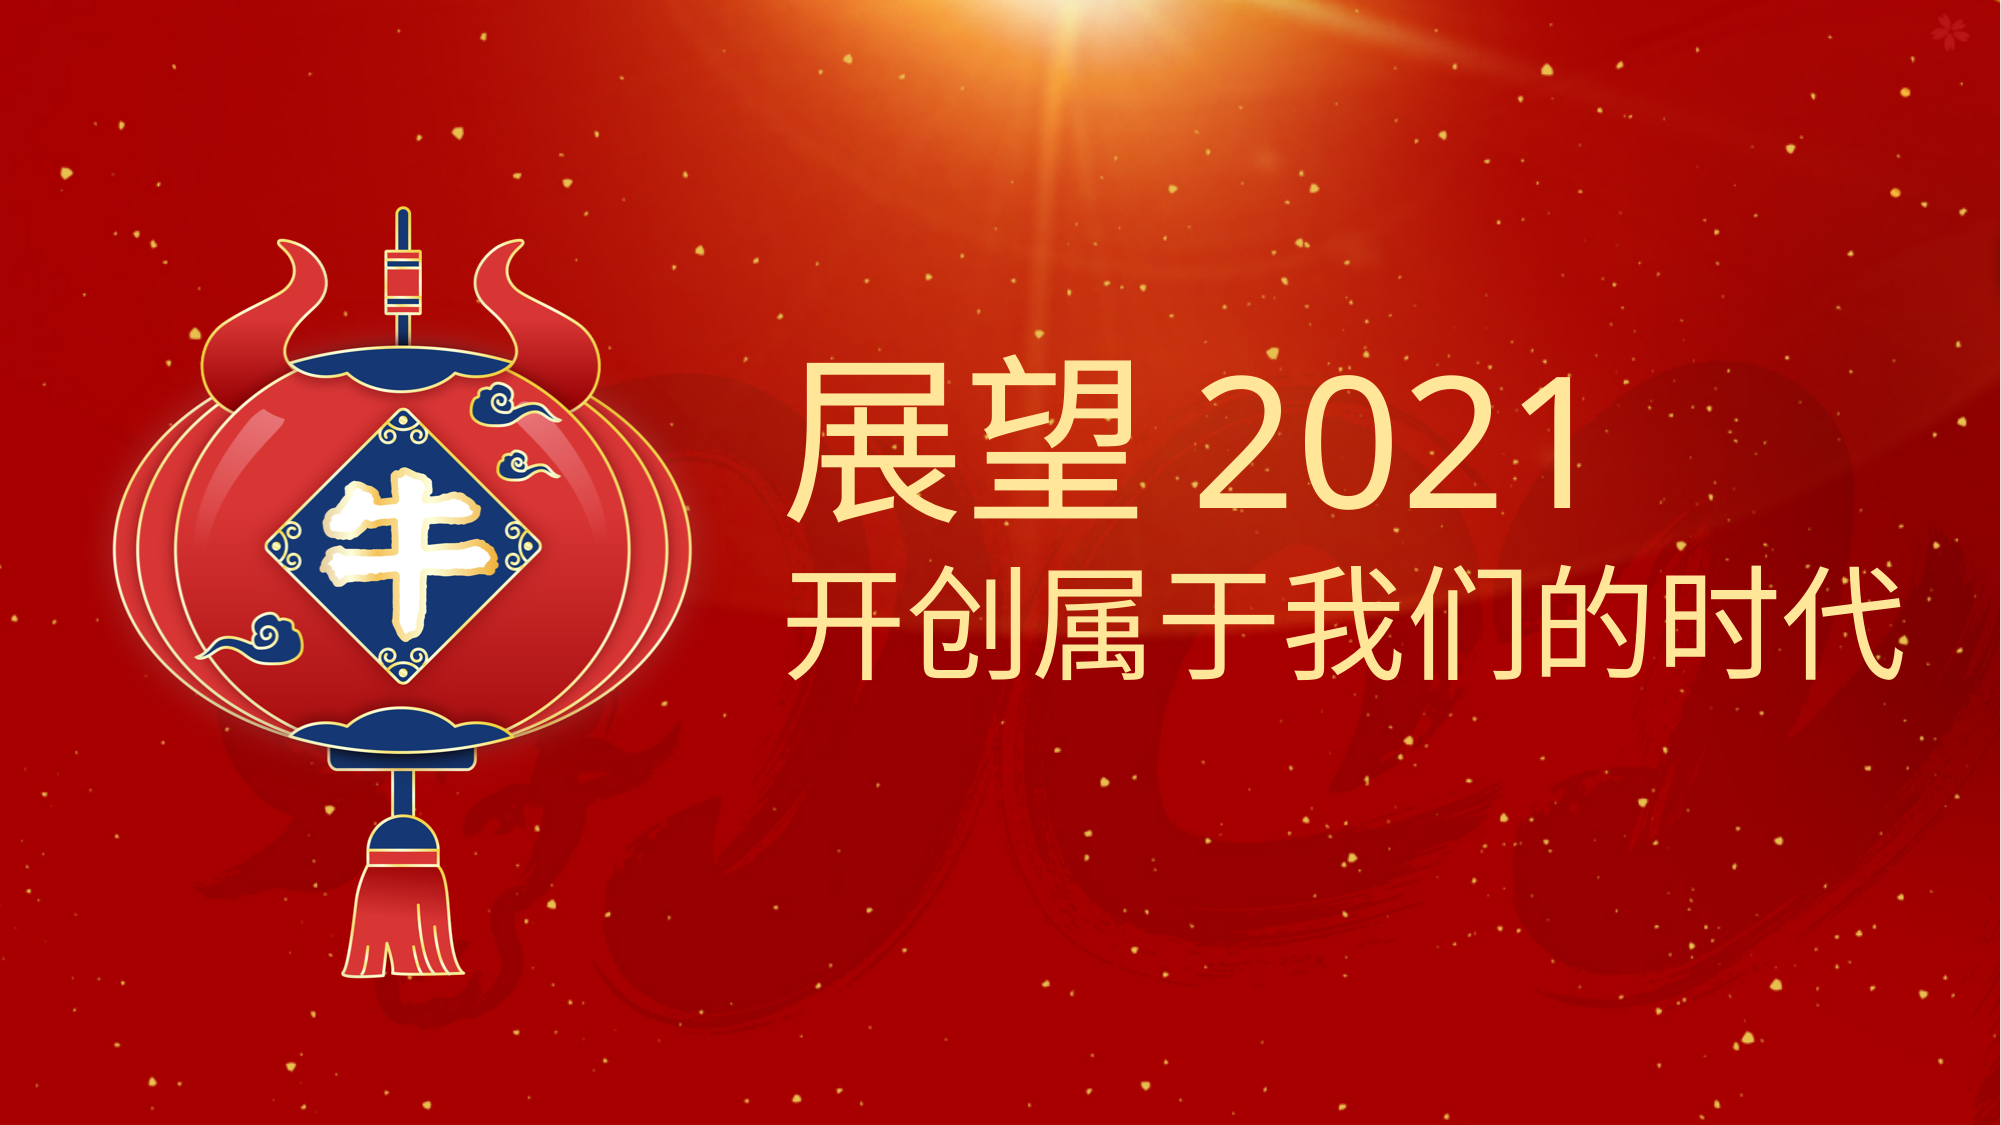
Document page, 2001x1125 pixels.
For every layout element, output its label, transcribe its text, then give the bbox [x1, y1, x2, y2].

text_box 展望2021 开创属于我们的时代 [784, 318, 1921, 703]
picture [0, 0, 2001, 1125]
